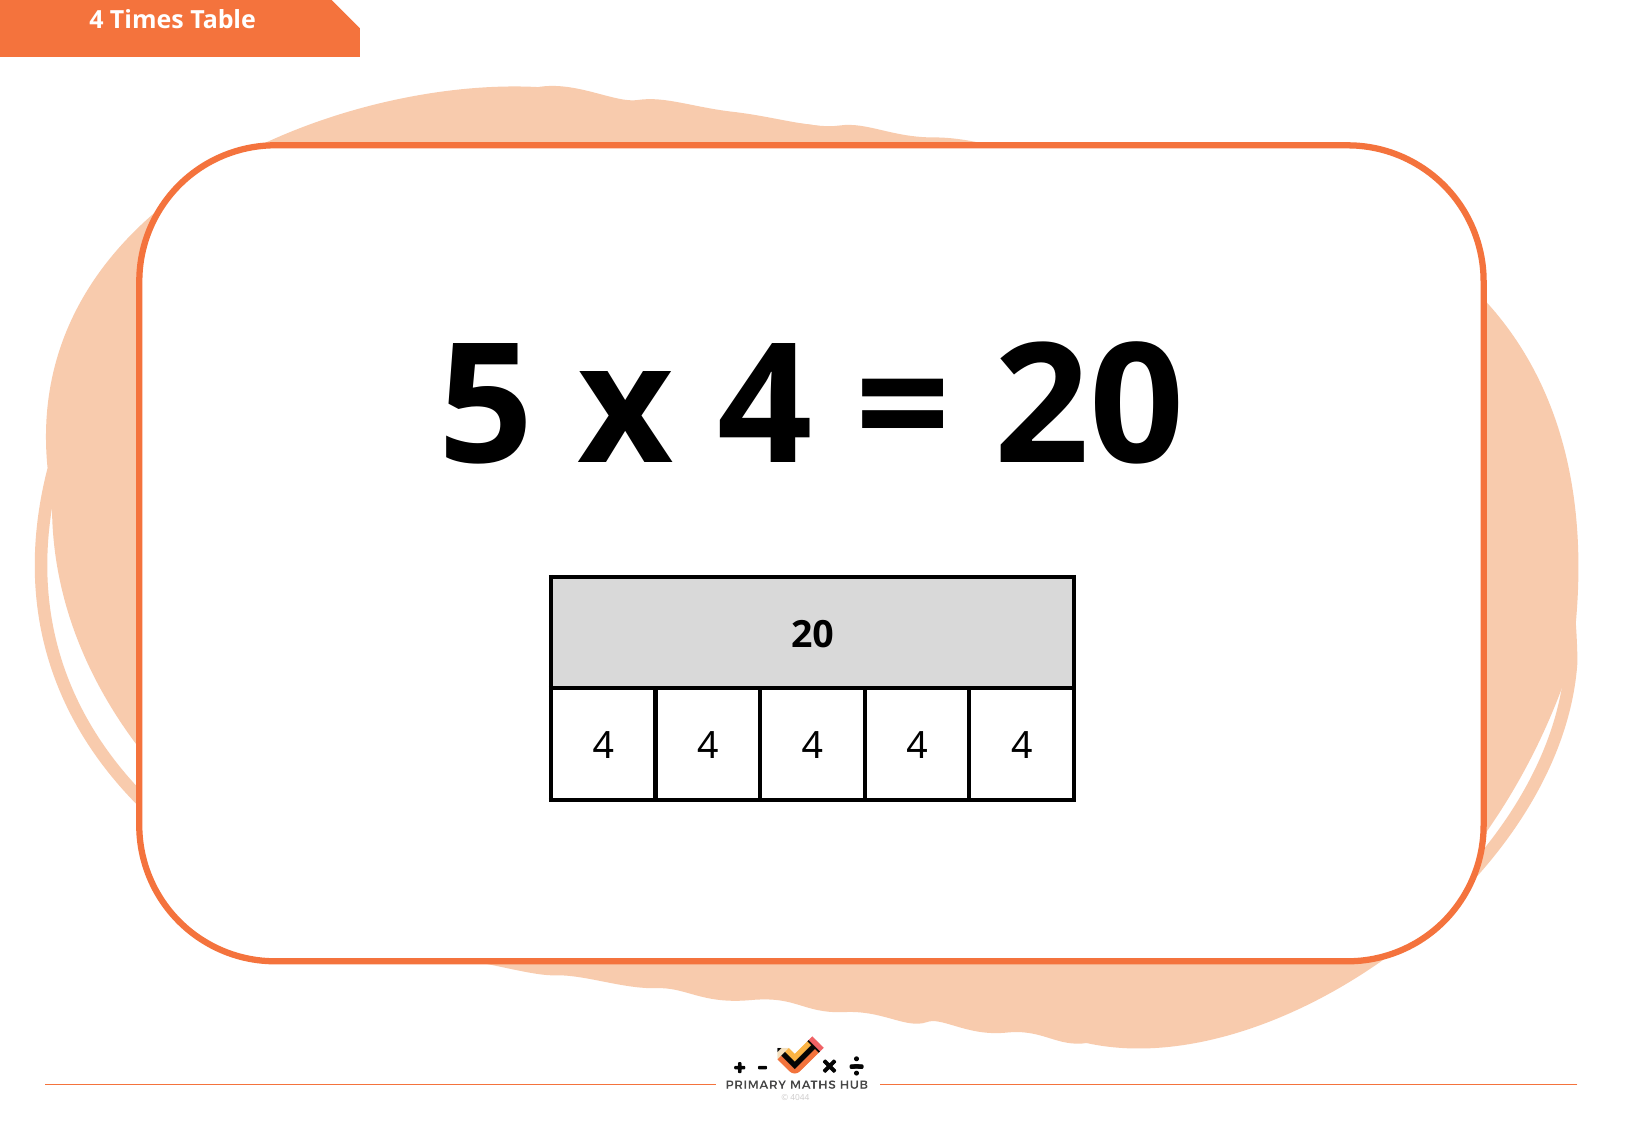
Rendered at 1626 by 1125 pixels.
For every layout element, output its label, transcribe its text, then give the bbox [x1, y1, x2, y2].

text_box [138, 144, 1485, 963]
table_cell 4 [553, 690, 653, 798]
text_box [273, 91, 956, 144]
text_box © 4044 [720, 1084, 870, 1110]
text_box 5 x 4 = 20 [140, 288, 1485, 503]
text_box [496, 960, 1374, 1044]
table_cell 4 [971, 690, 1072, 798]
text_box 4 Times Table [0, 0, 361, 58]
text_box [1479, 300, 1579, 867]
picture [722, 1034, 872, 1094]
table_cell 4 [762, 690, 863, 798]
table_cell 4 [658, 690, 758, 798]
table_header 20 [553, 579, 1072, 686]
text_box [39, 214, 155, 799]
table_cell 4 [867, 690, 967, 798]
